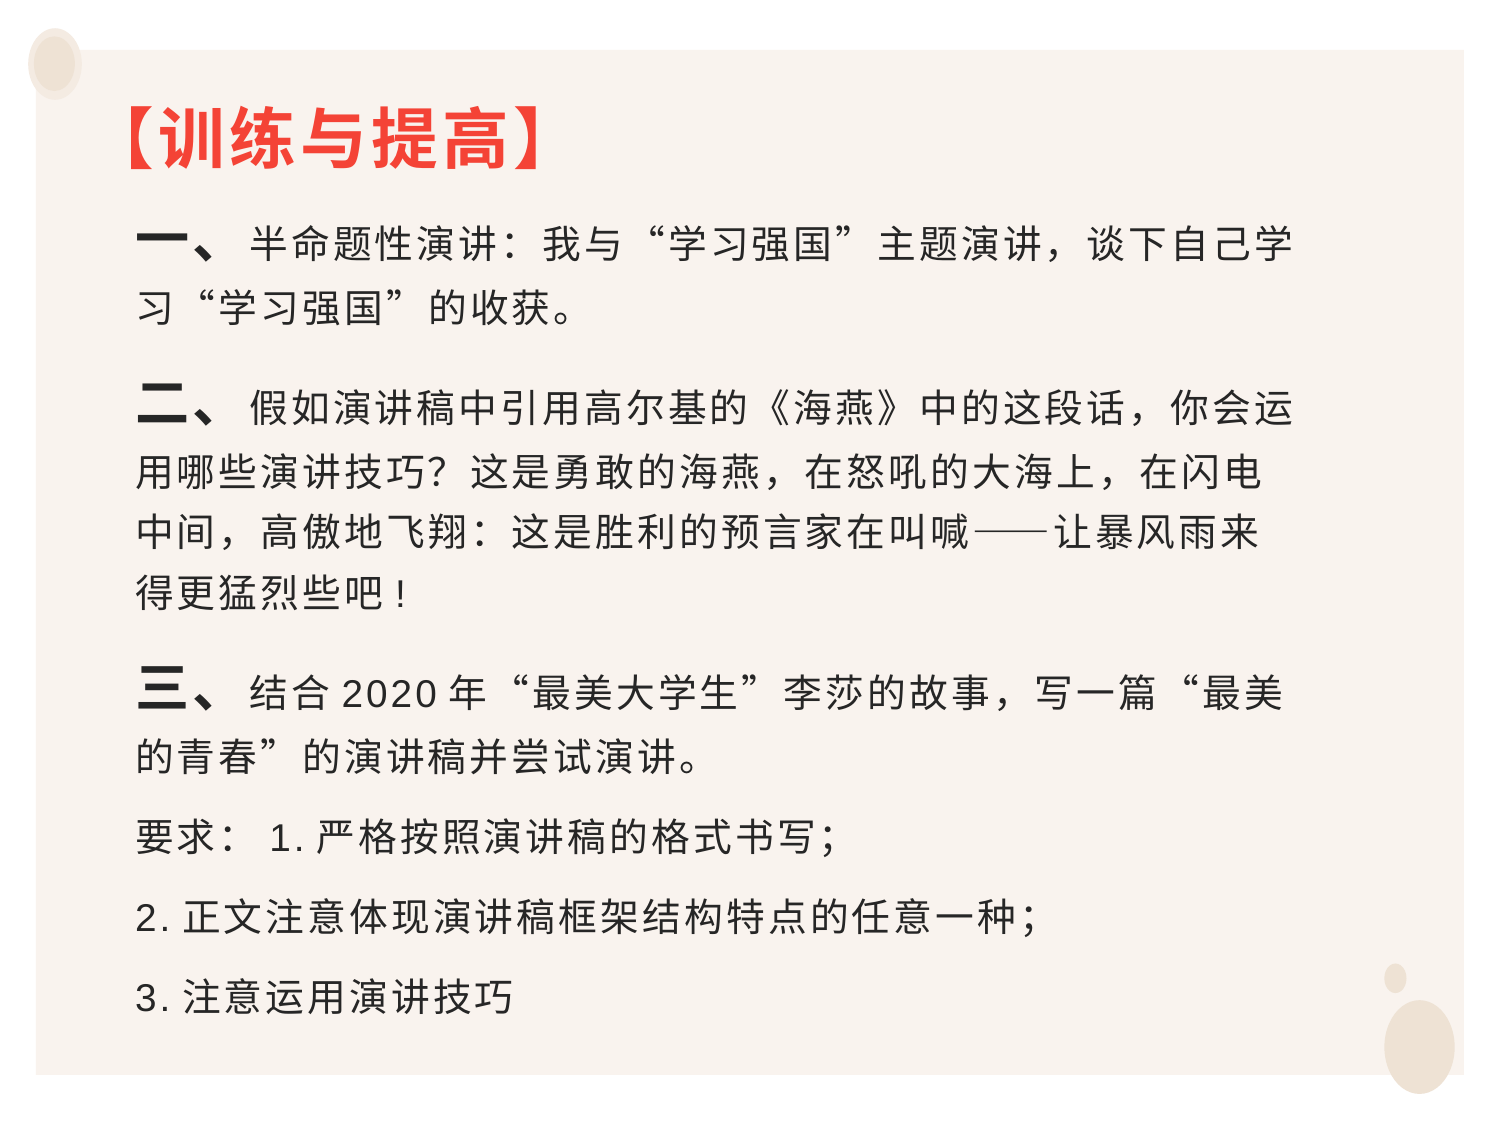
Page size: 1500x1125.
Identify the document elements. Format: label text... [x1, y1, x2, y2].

list 一、半命题性演讲：我与“学习强国”主题演讲，谈下自己学习“学习强国”的收获。 二、假如演讲稿中引用高尔基的《海燕》中的这段话，你会运用哪些演讲技巧？这是勇敢的海燕，在怒吼的大海上，在闪电中间，高傲地飞翔：这是胜利的预言家在叫喊——让暴风雨来得更猛烈些吧! 三、结合2020年“最美大学生”李莎的故事，写一篇“最美的青春”的演讲稿并尝试演讲。 要求：1.严格按照演讲稿的格式书写； 2.正文注意体现演讲稿框架结构特点的任意一种； 3.注意运用演讲技巧 [123, 185, 1309, 1030]
title 【训练与提高】 [76, 89, 1261, 179]
